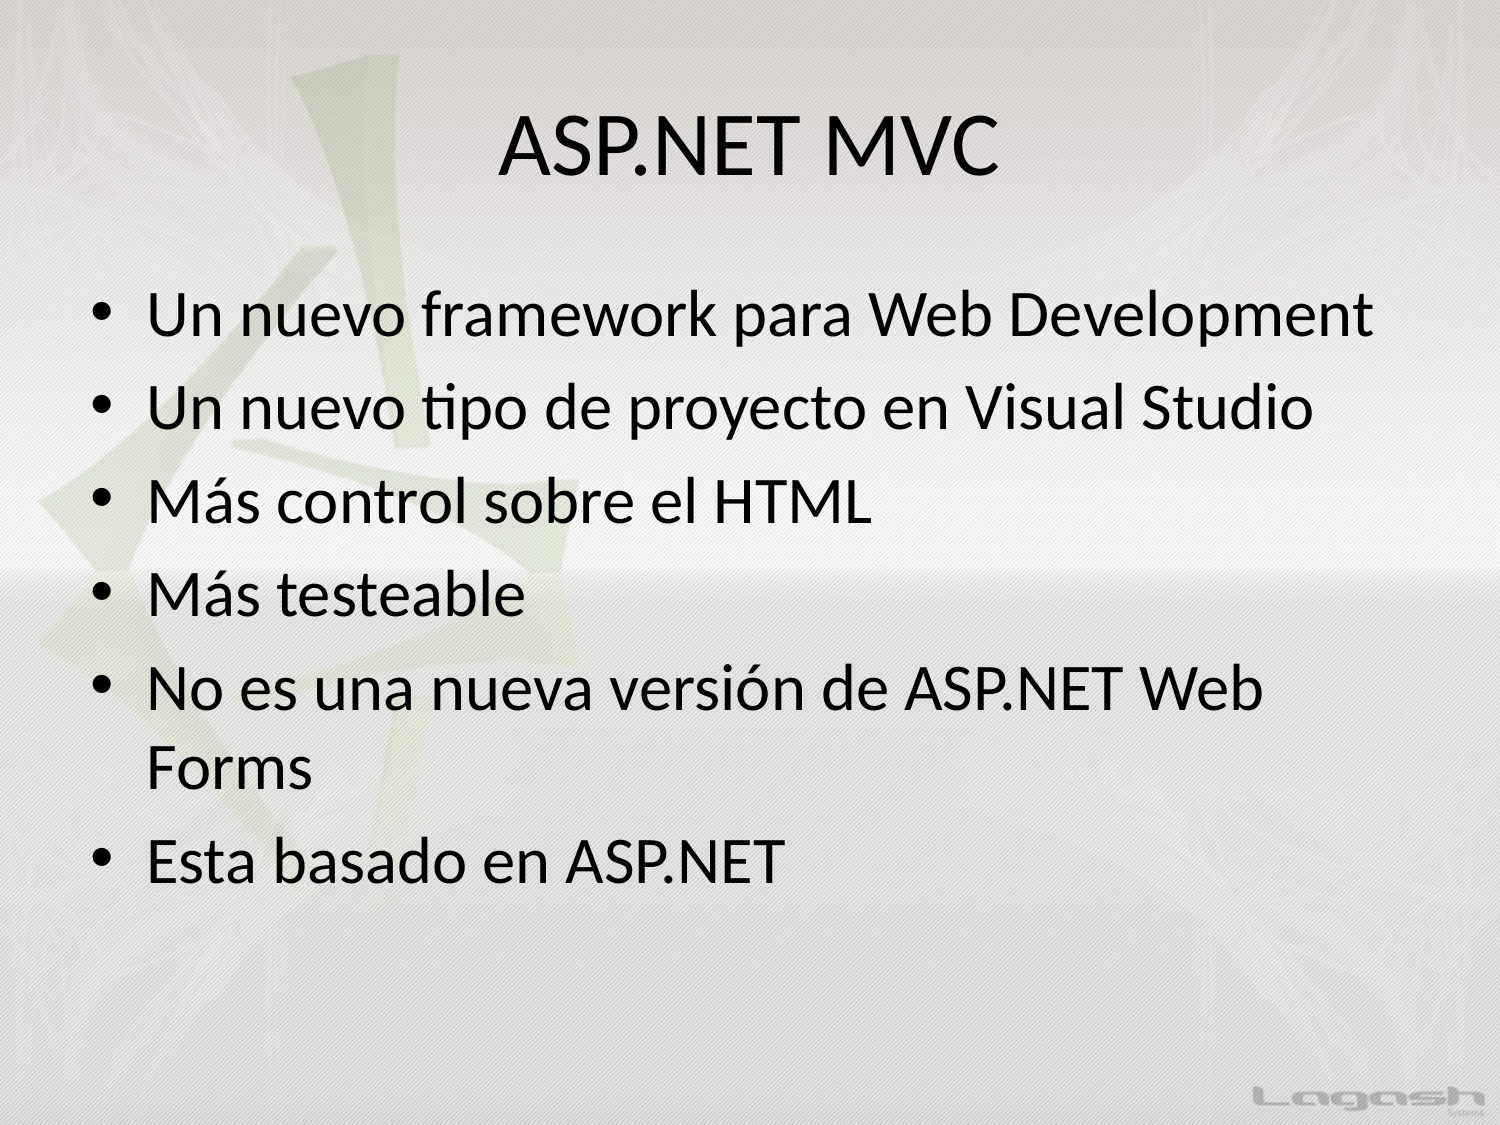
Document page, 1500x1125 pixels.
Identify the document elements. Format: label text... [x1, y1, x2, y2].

list Un nuevo framework para Web Development Un nuevo tipo de proyecto en Visual Studio Más control sobre el HTML Más testeable No es una nueva versión de ASP.NET Web Forms Esta basado en ASP.NET [75, 262, 1425, 1067]
title ASP.NET MVC [75, 45, 1425, 233]
picture [0, 0, 1500, 1125]
